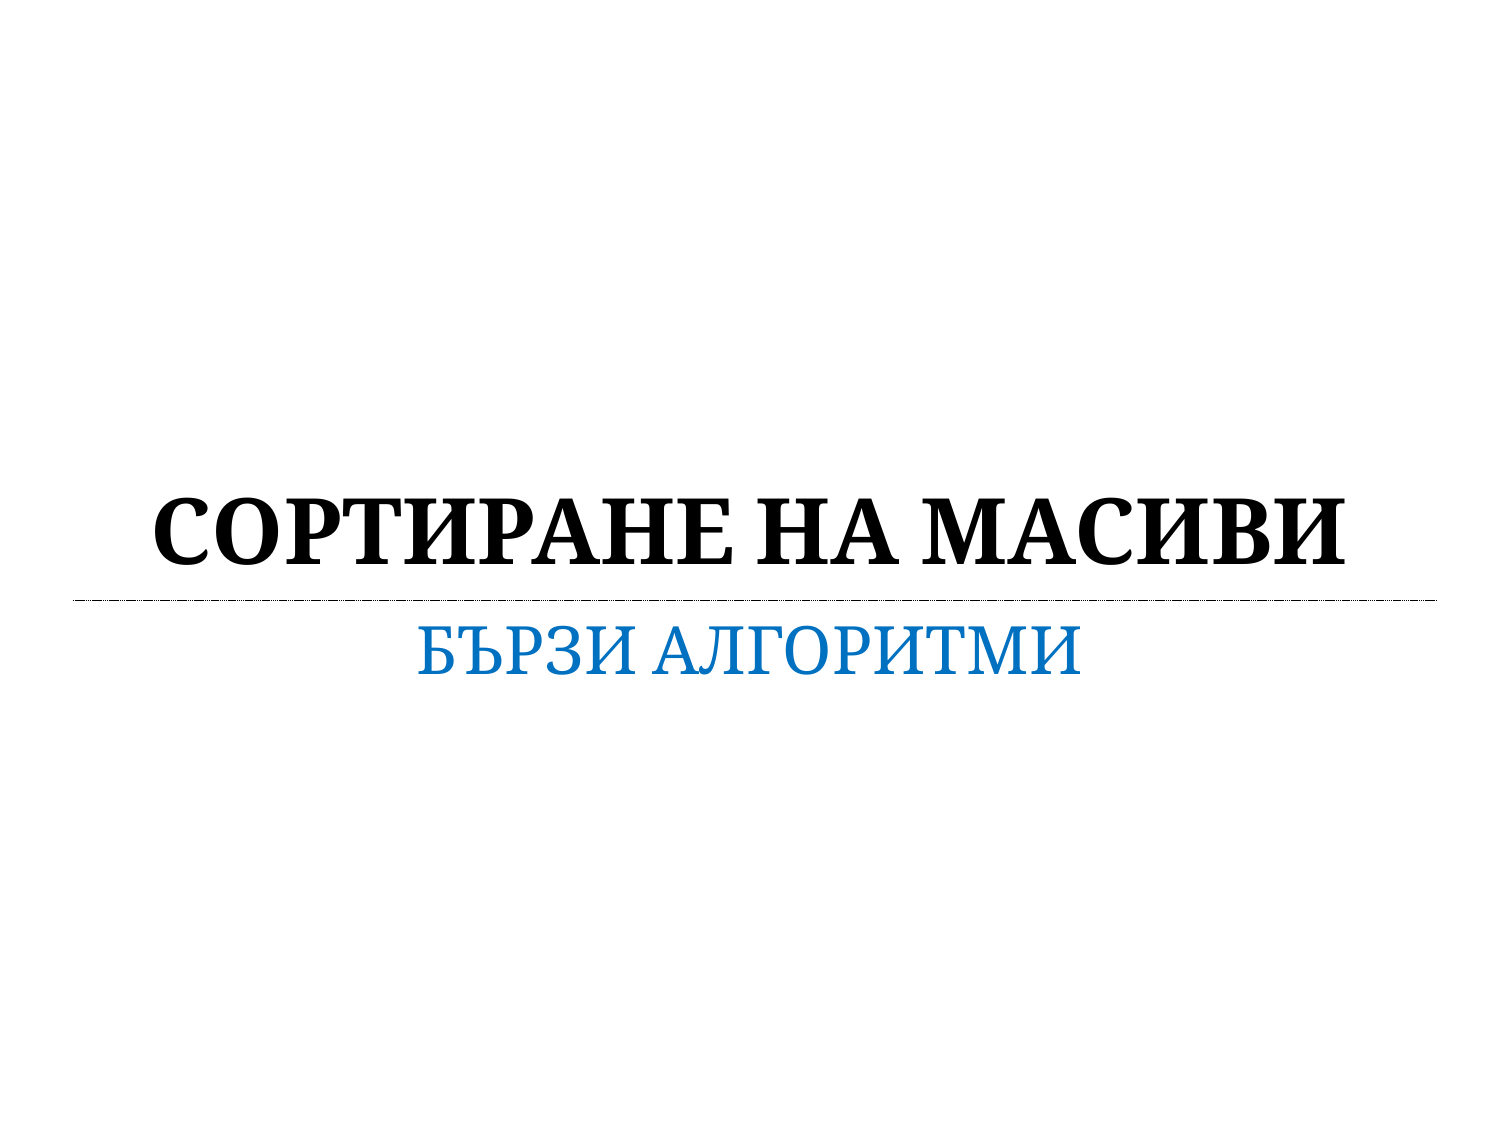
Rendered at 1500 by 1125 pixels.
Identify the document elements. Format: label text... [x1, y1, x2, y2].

subtitle Бързи алгоритми [0, 597, 1500, 716]
title Сортиране на масиви [0, 346, 1500, 594]
